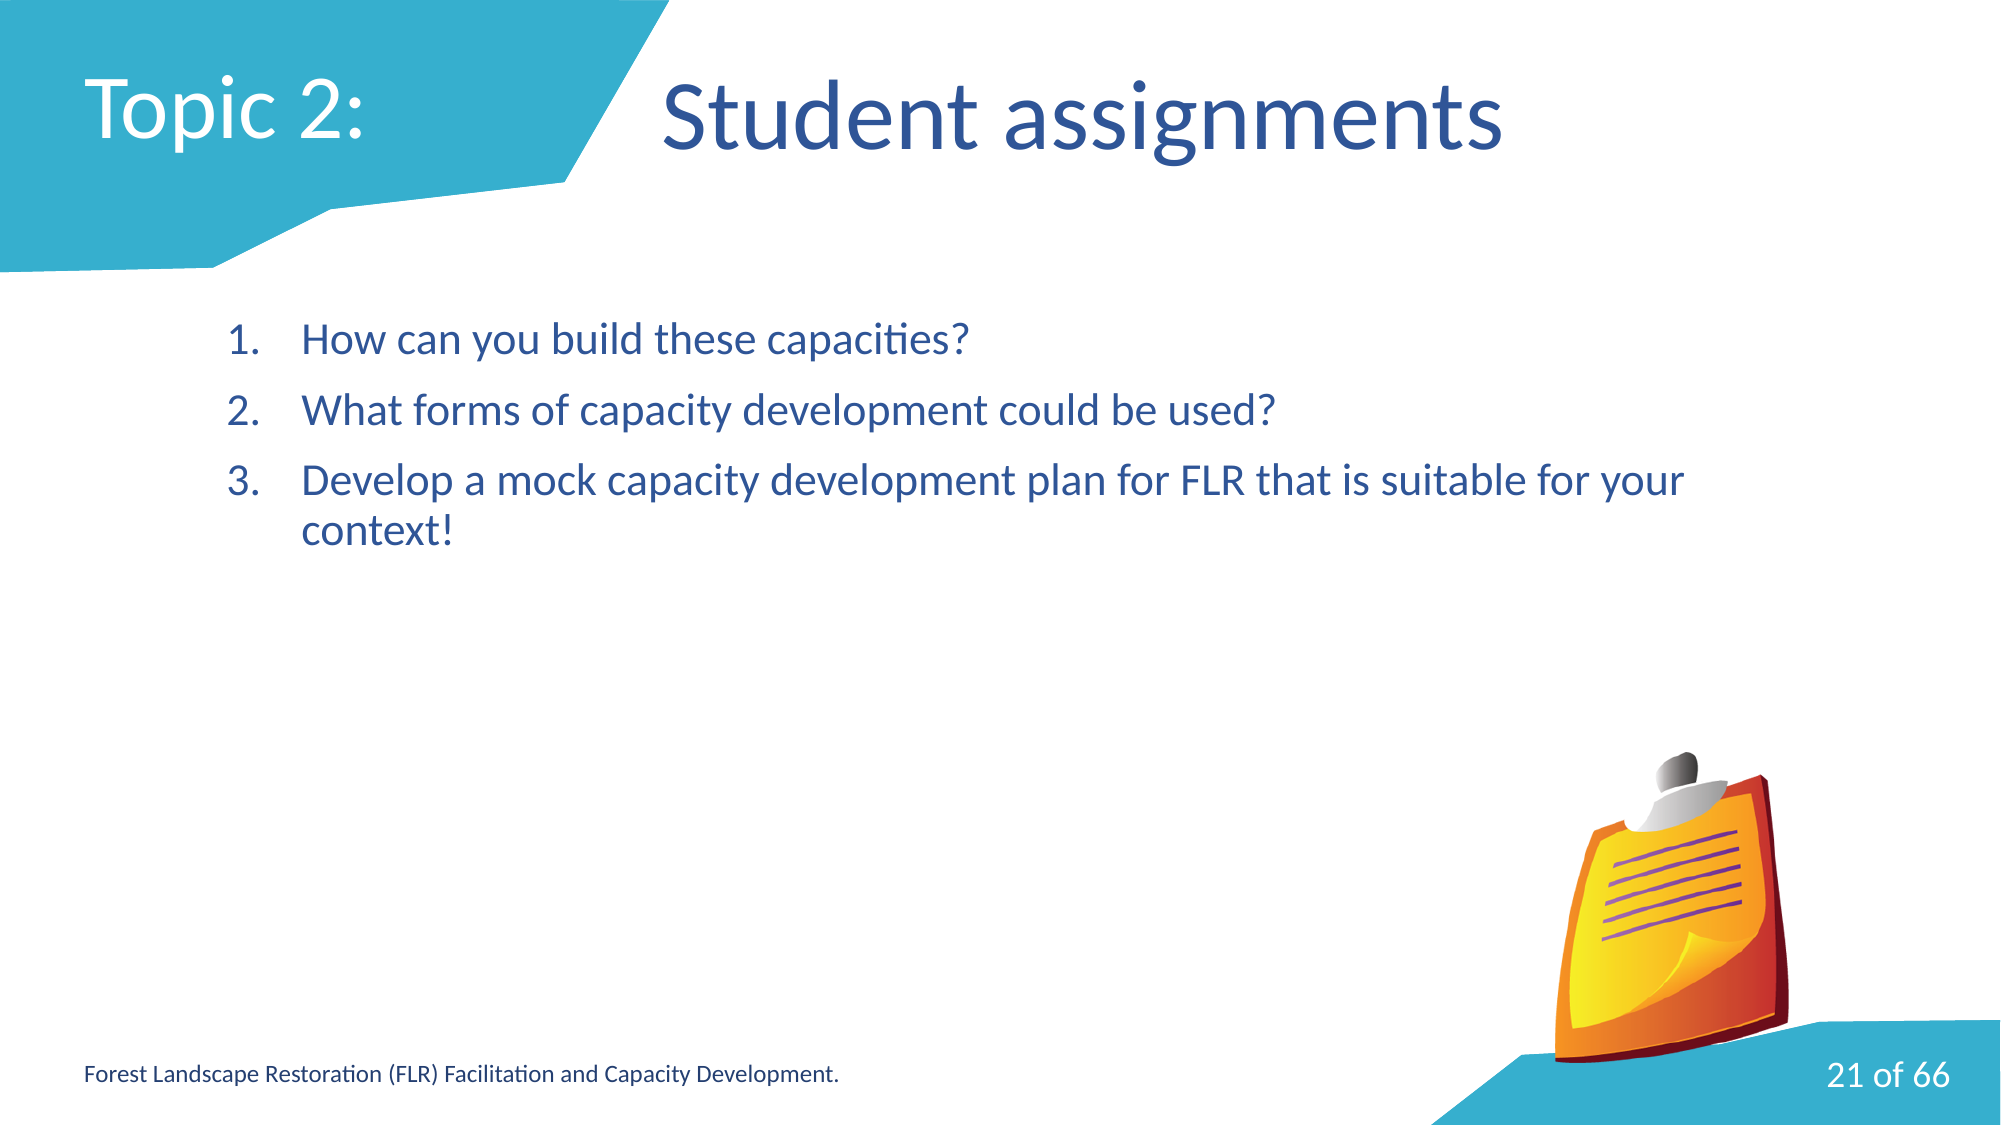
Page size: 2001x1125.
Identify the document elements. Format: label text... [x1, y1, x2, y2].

picture [1505, 741, 1838, 1073]
list How can you build these capacities? What forms of capacity development could be used? Develop a mock capacity development plan for FLR that is suitable for your context! [211, 307, 1822, 1022]
footer Forest Landscape Restoration (FLR) Facilitation and Capacity Development. [69, 1042, 1270, 1103]
slide_number 21 of 66 [1759, 1042, 1966, 1103]
text_box Student assignments [646, 42, 1606, 178]
title Topic 2: [69, 0, 765, 218]
